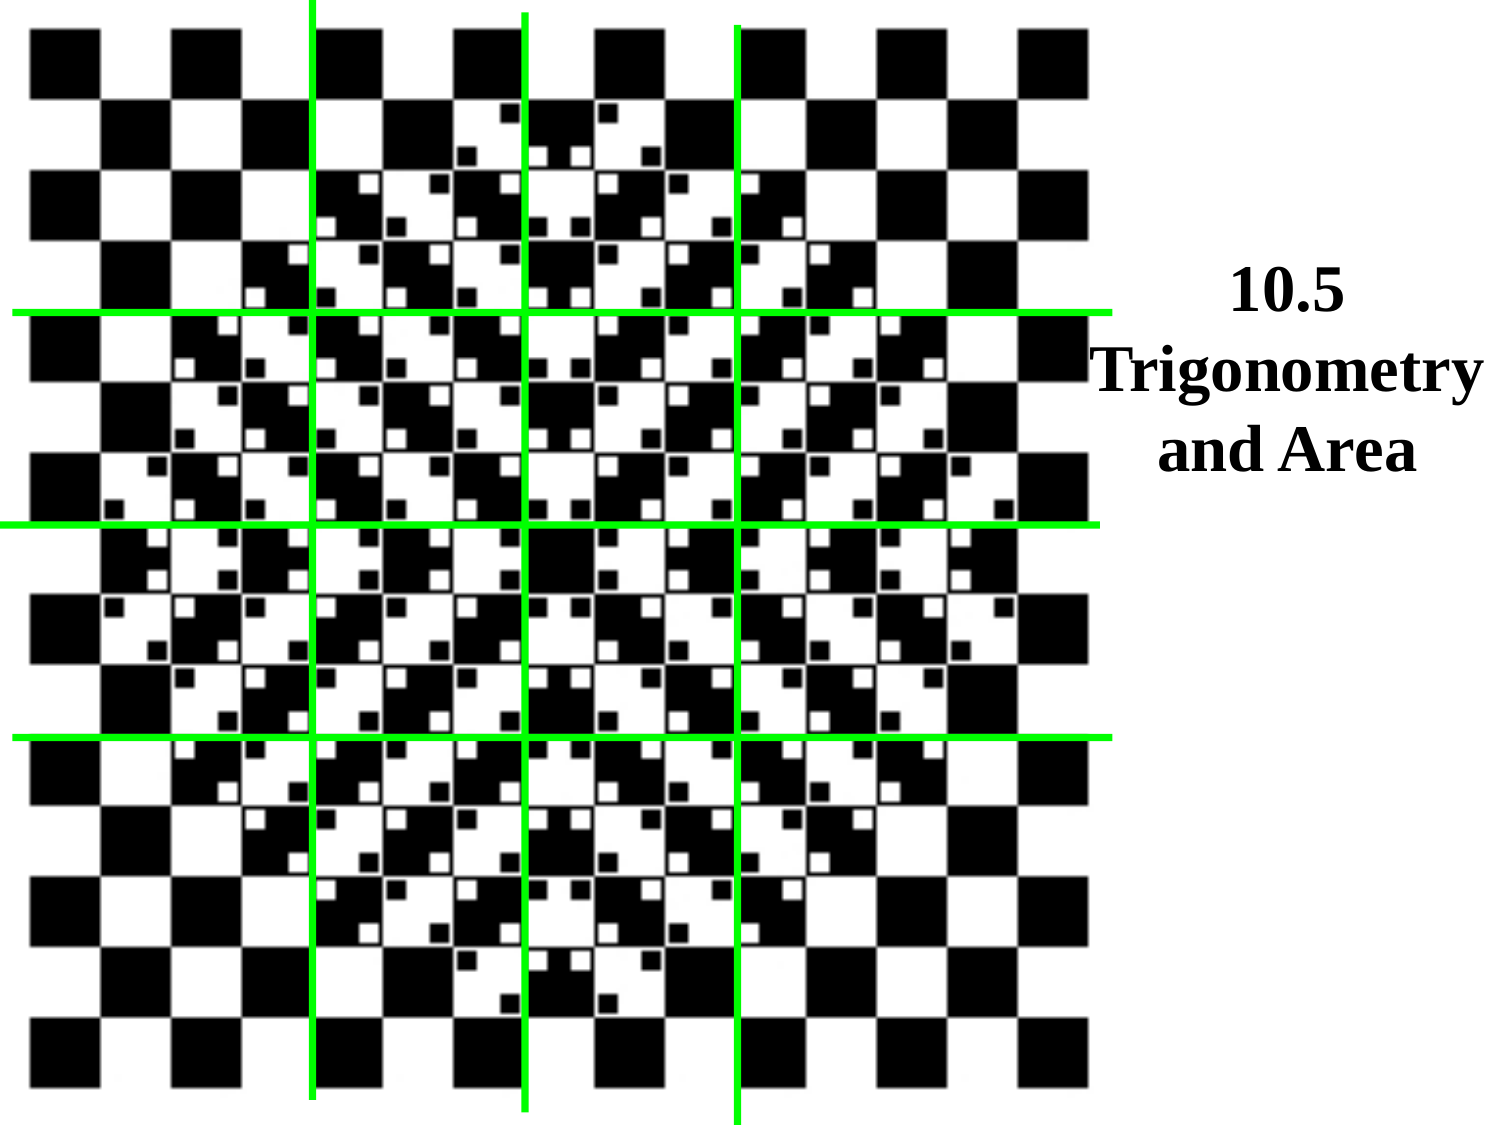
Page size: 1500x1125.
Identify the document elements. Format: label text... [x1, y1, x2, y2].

text_box 10.5 Trigonometry and Area [1128, 237, 1500, 493]
picture [0, 0, 1126, 1122]
